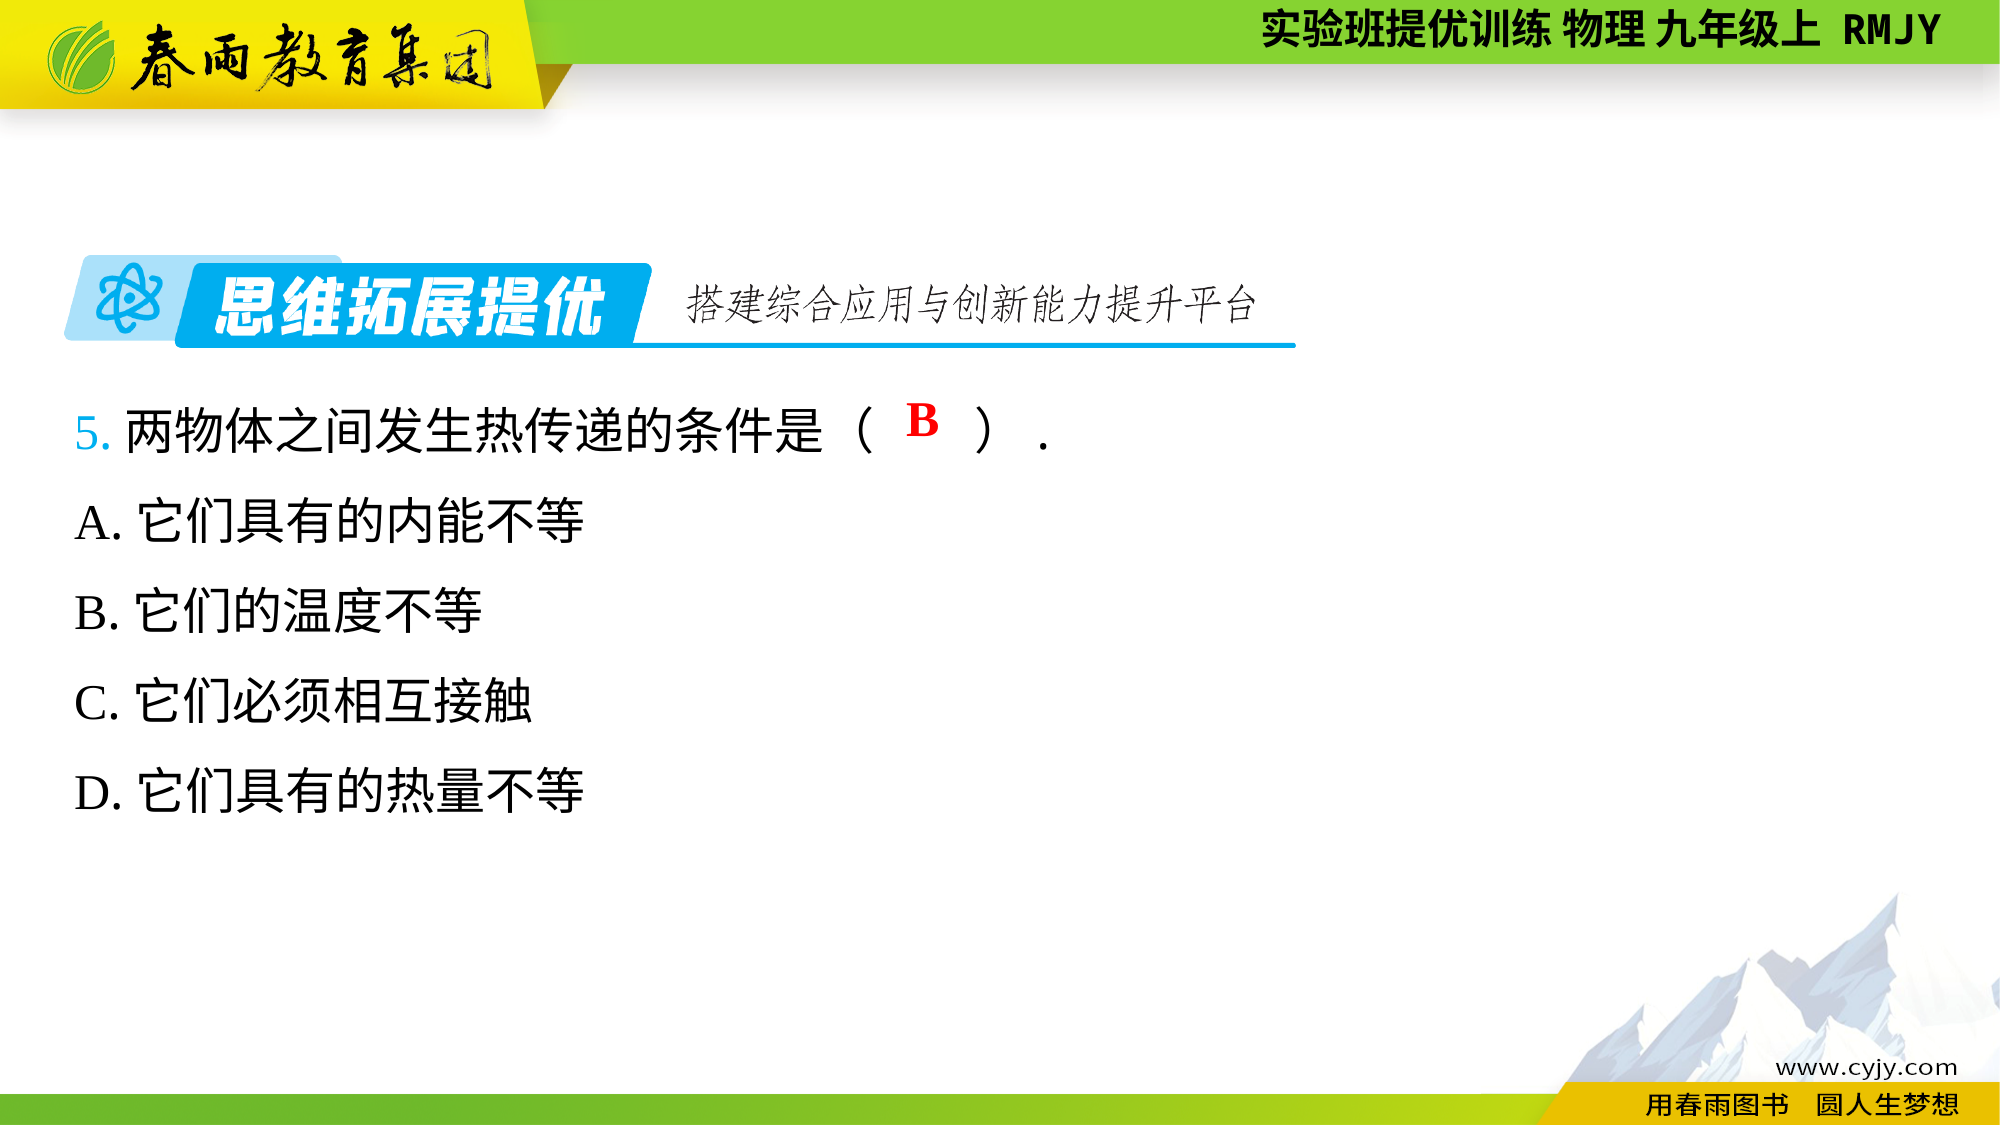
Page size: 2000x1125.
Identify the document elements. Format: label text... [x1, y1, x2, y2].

list 5.两物体之间发生热传递的条件是（ ）. A.它们具有的内能不等 B.它们的温度不等 C.它们必须相互接触 D.它们具有的热量不等 [59, 361, 1944, 820]
text_box B [891, 379, 955, 454]
picture [0, 0, 2000, 1125]
